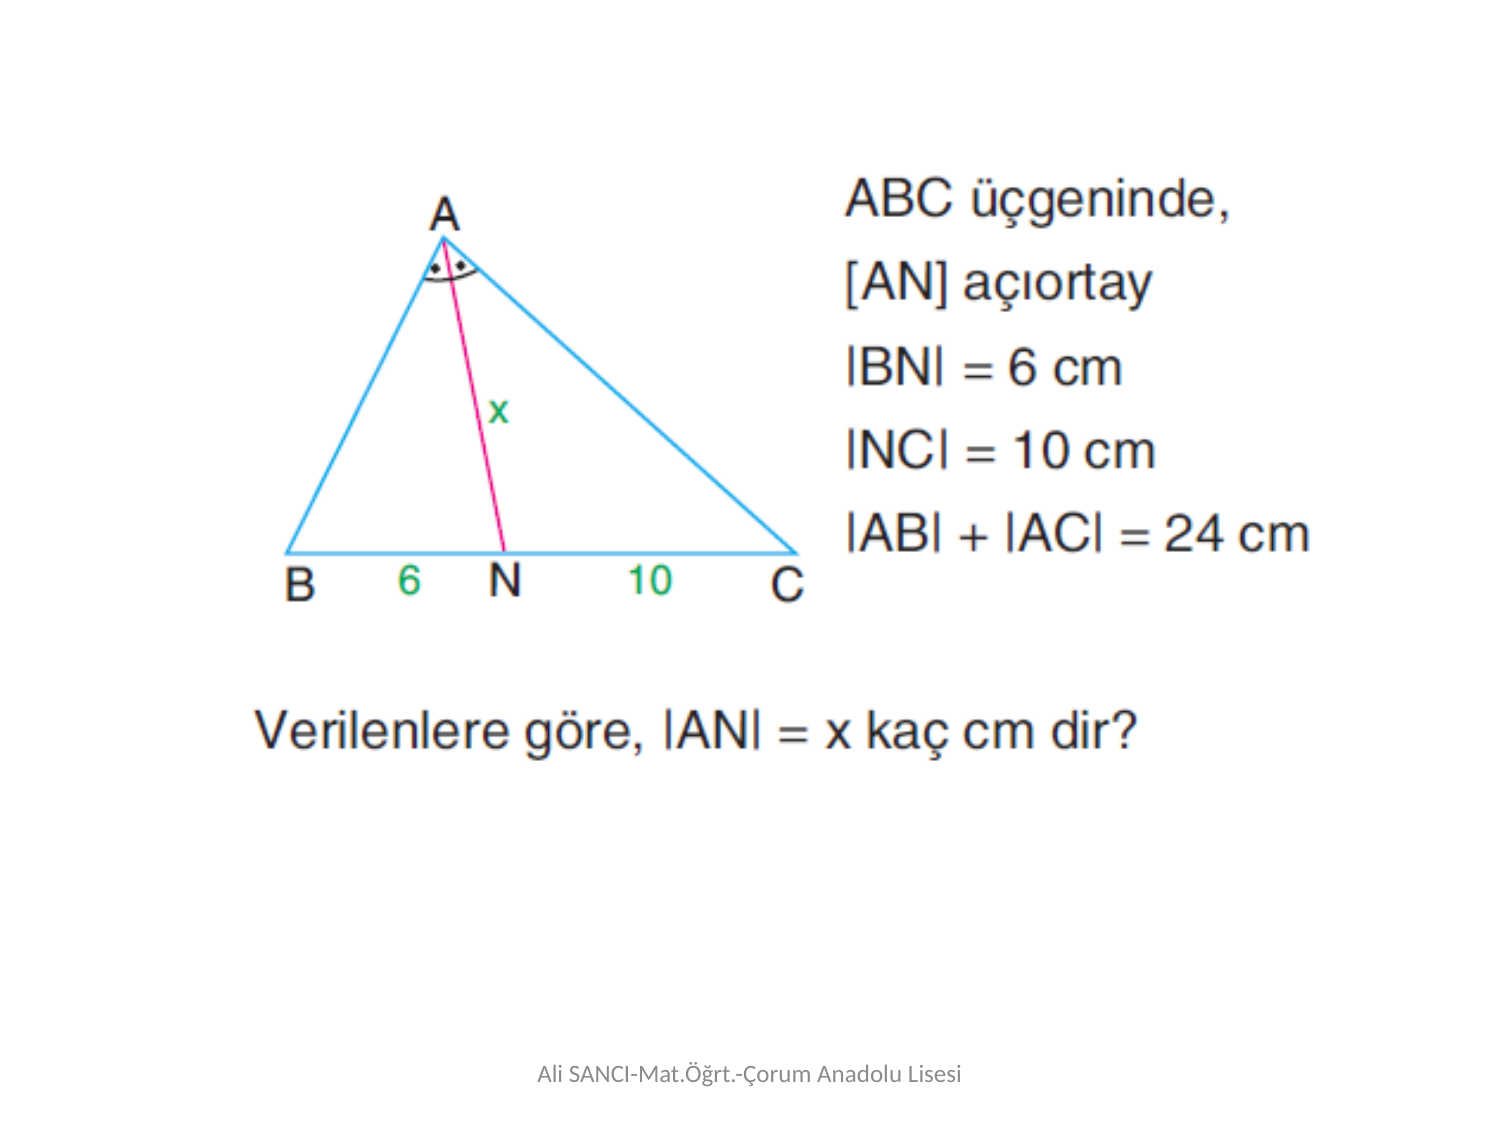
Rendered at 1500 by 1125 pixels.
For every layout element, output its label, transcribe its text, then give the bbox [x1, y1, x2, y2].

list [229, 148, 1336, 799]
footer Ali SANCI-Mat.Öğrt.-Çorum Anadolu Lisesi [512, 1042, 988, 1103]
